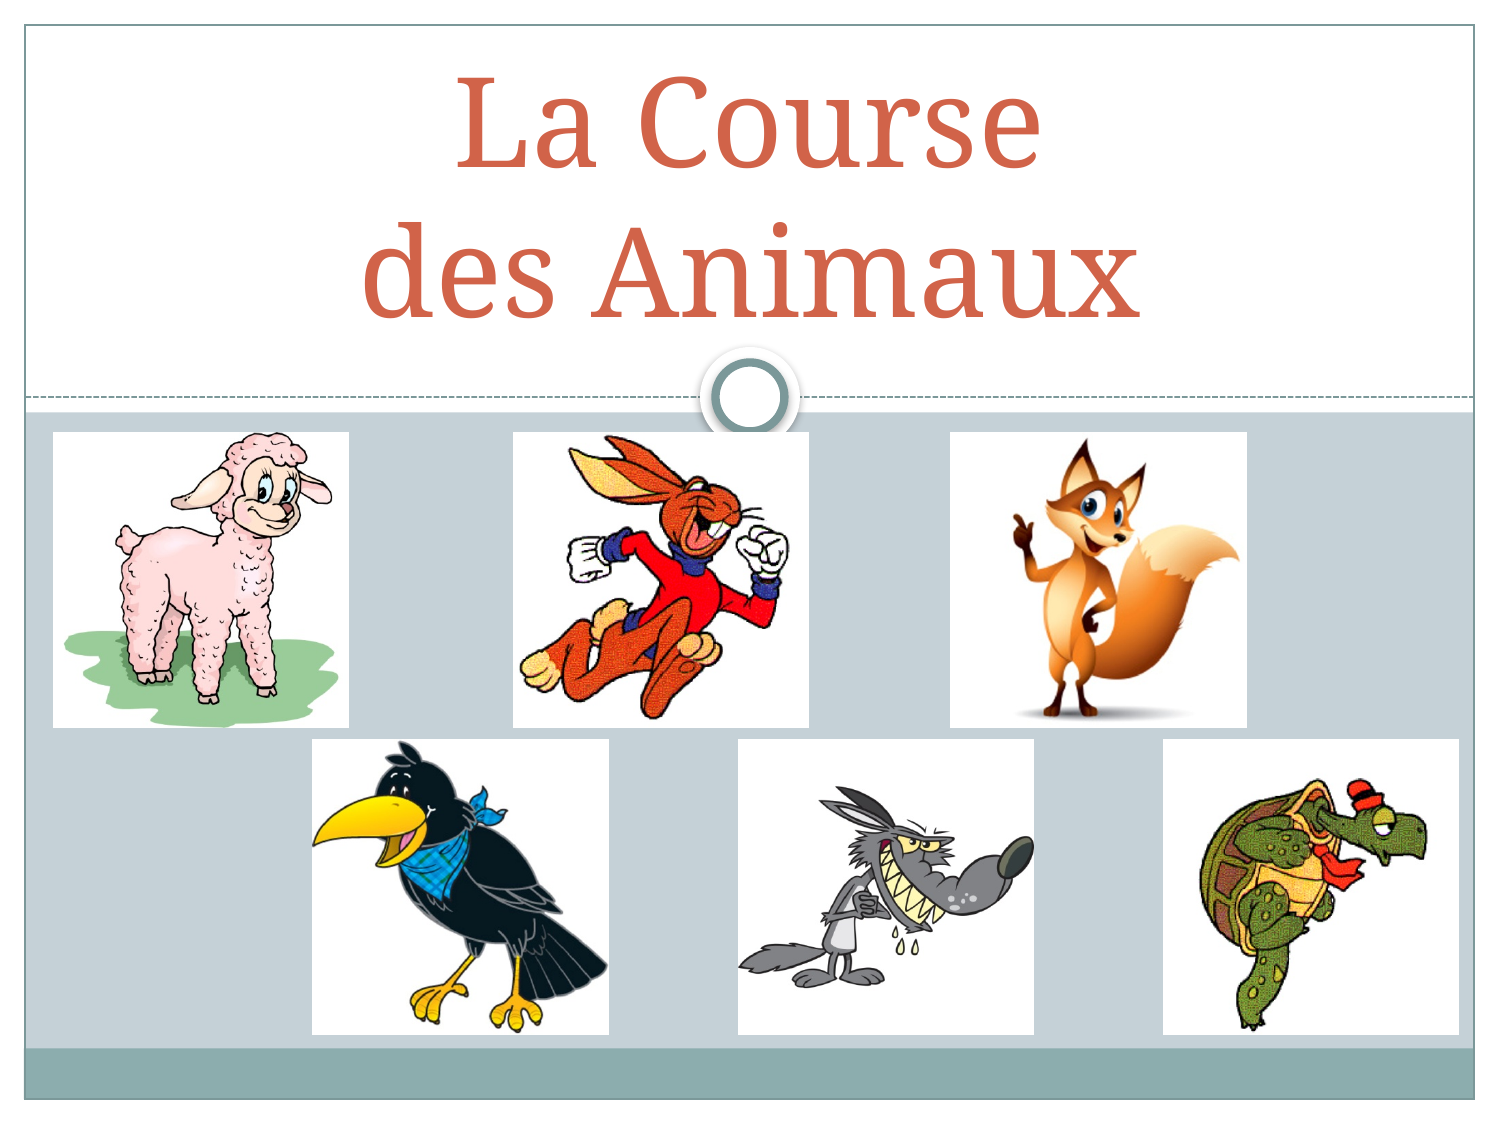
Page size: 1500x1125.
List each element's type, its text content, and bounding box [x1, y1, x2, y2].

picture [1163, 739, 1459, 1036]
picture [950, 432, 1247, 729]
title La Course des Animaux [112, 62, 1388, 350]
picture [52, 432, 349, 729]
picture [312, 739, 609, 1036]
picture [513, 432, 810, 729]
picture [737, 739, 1034, 1036]
